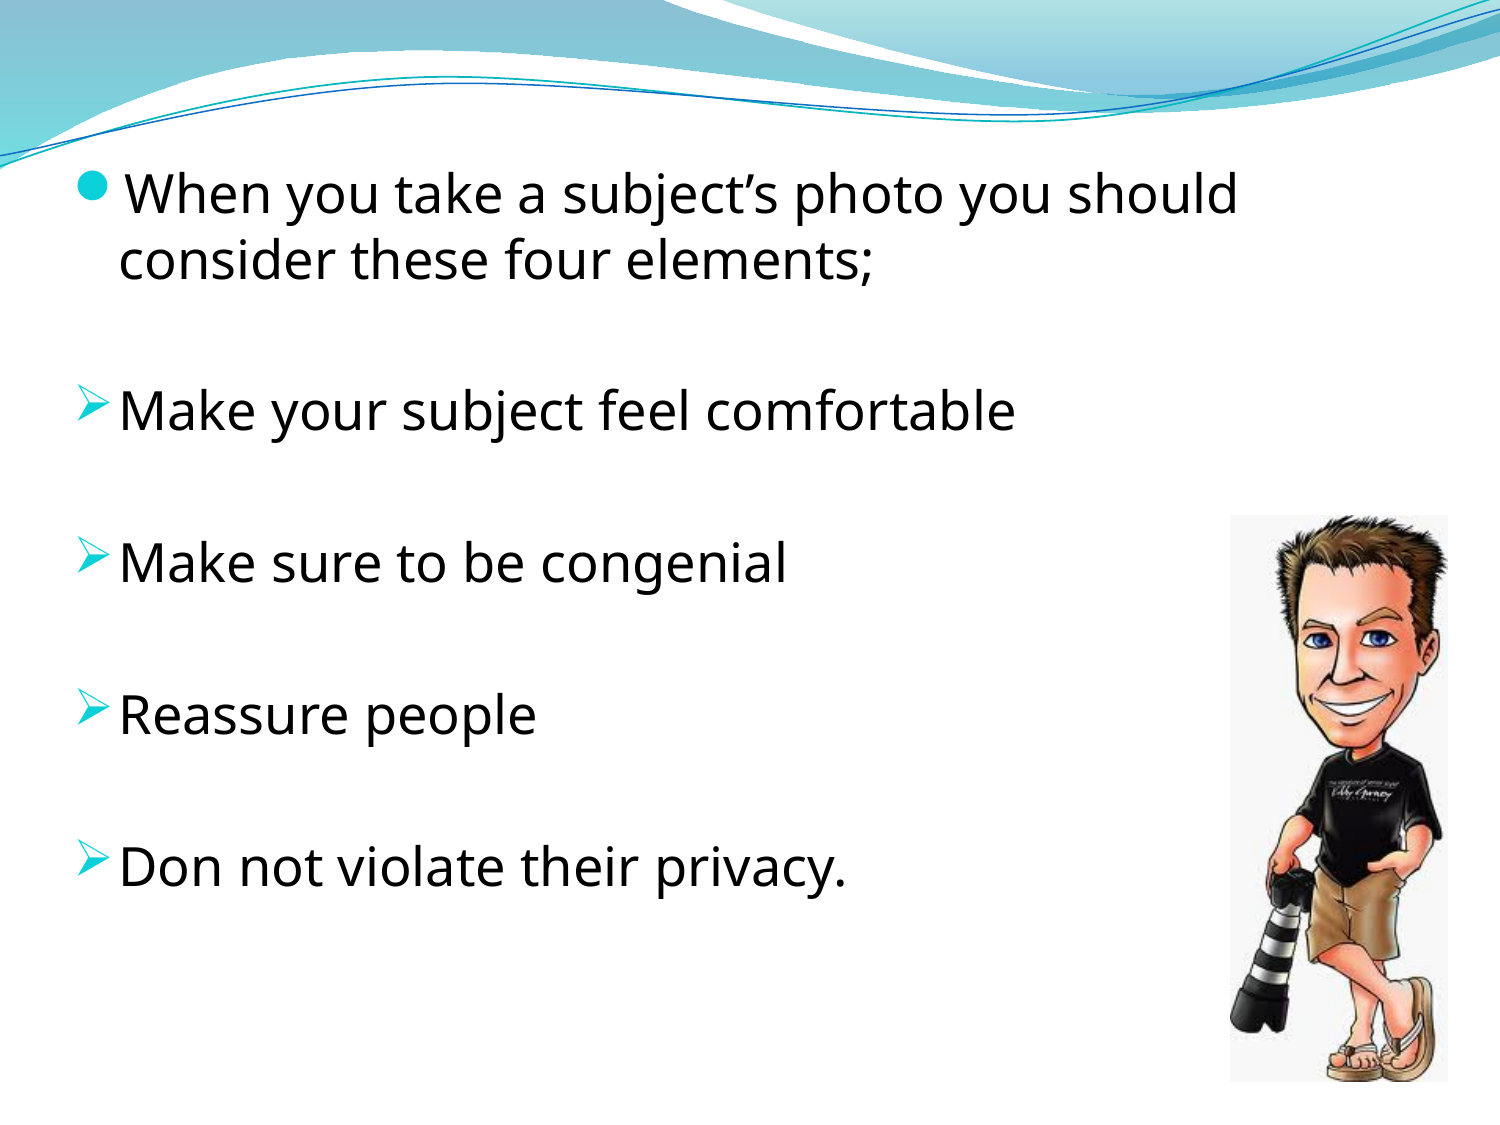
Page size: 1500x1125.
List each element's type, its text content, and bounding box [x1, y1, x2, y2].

picture [1230, 515, 1448, 1082]
list When you take a subject’s photo you should consider these four elements; Make your subject feel comfortable Make sure to be congenial Reassure people Don not violate their privacy. [58, 152, 1409, 997]
